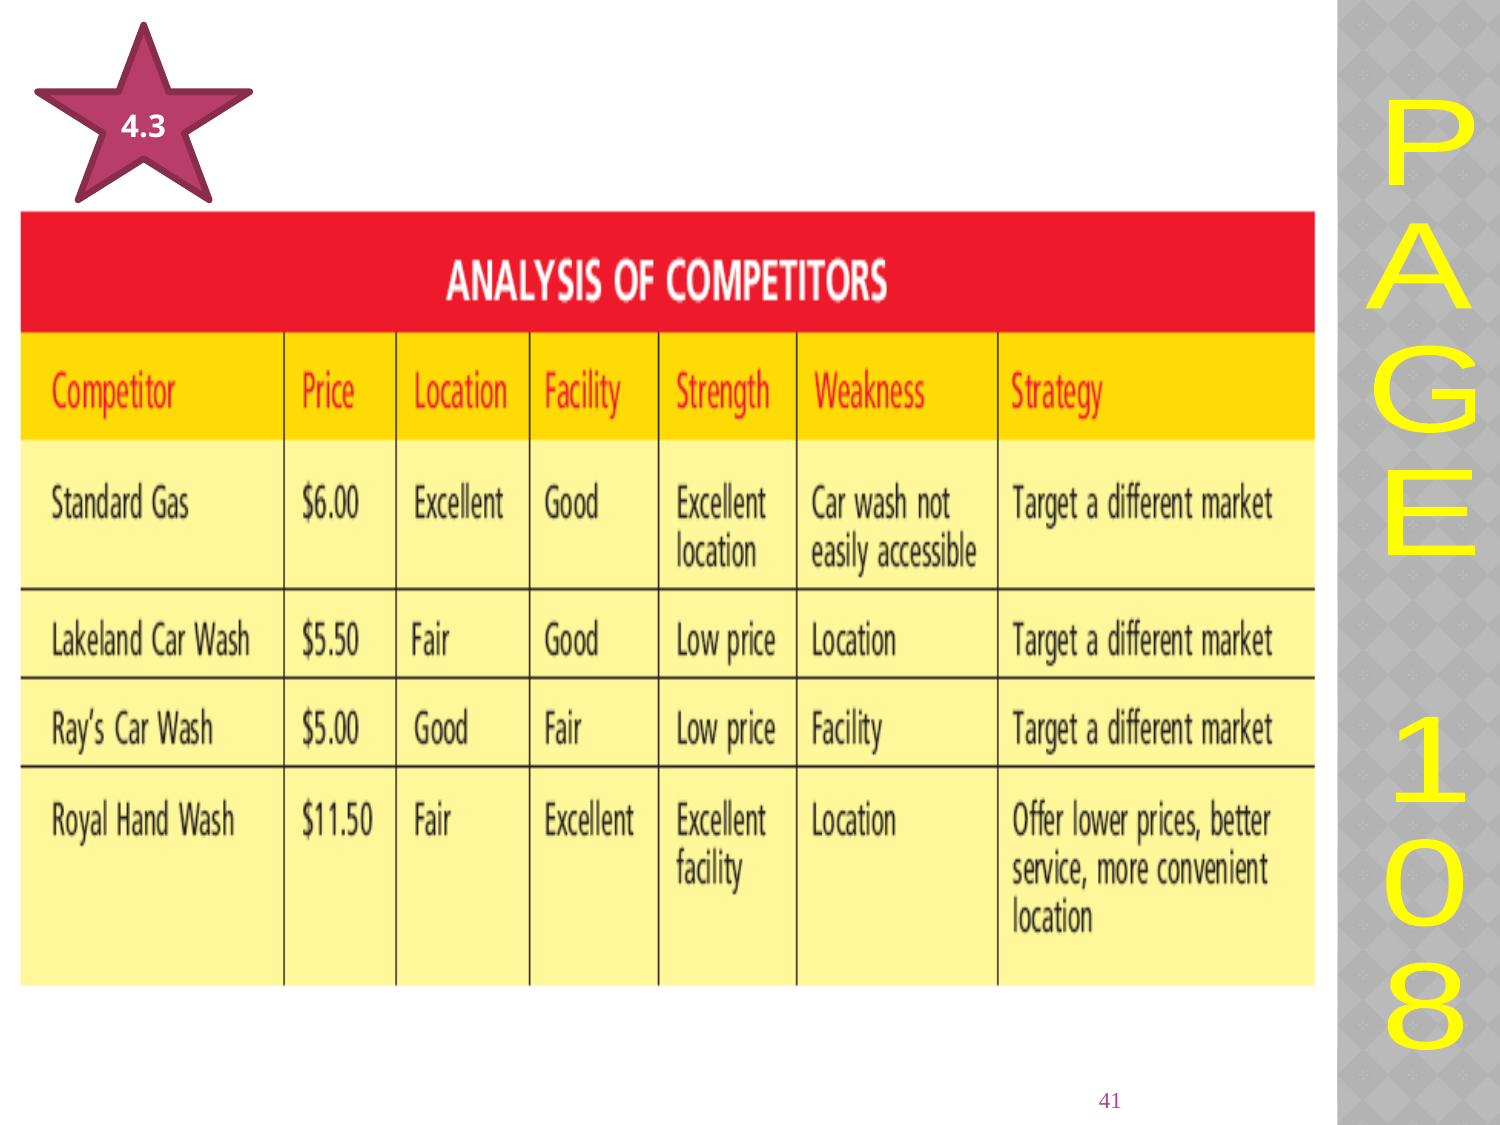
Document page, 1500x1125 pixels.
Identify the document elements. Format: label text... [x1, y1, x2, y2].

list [0, 174, 1338, 1006]
slide_number 41 [1025, 1075, 1122, 1113]
text_box 4.3 [34, 21, 254, 172]
